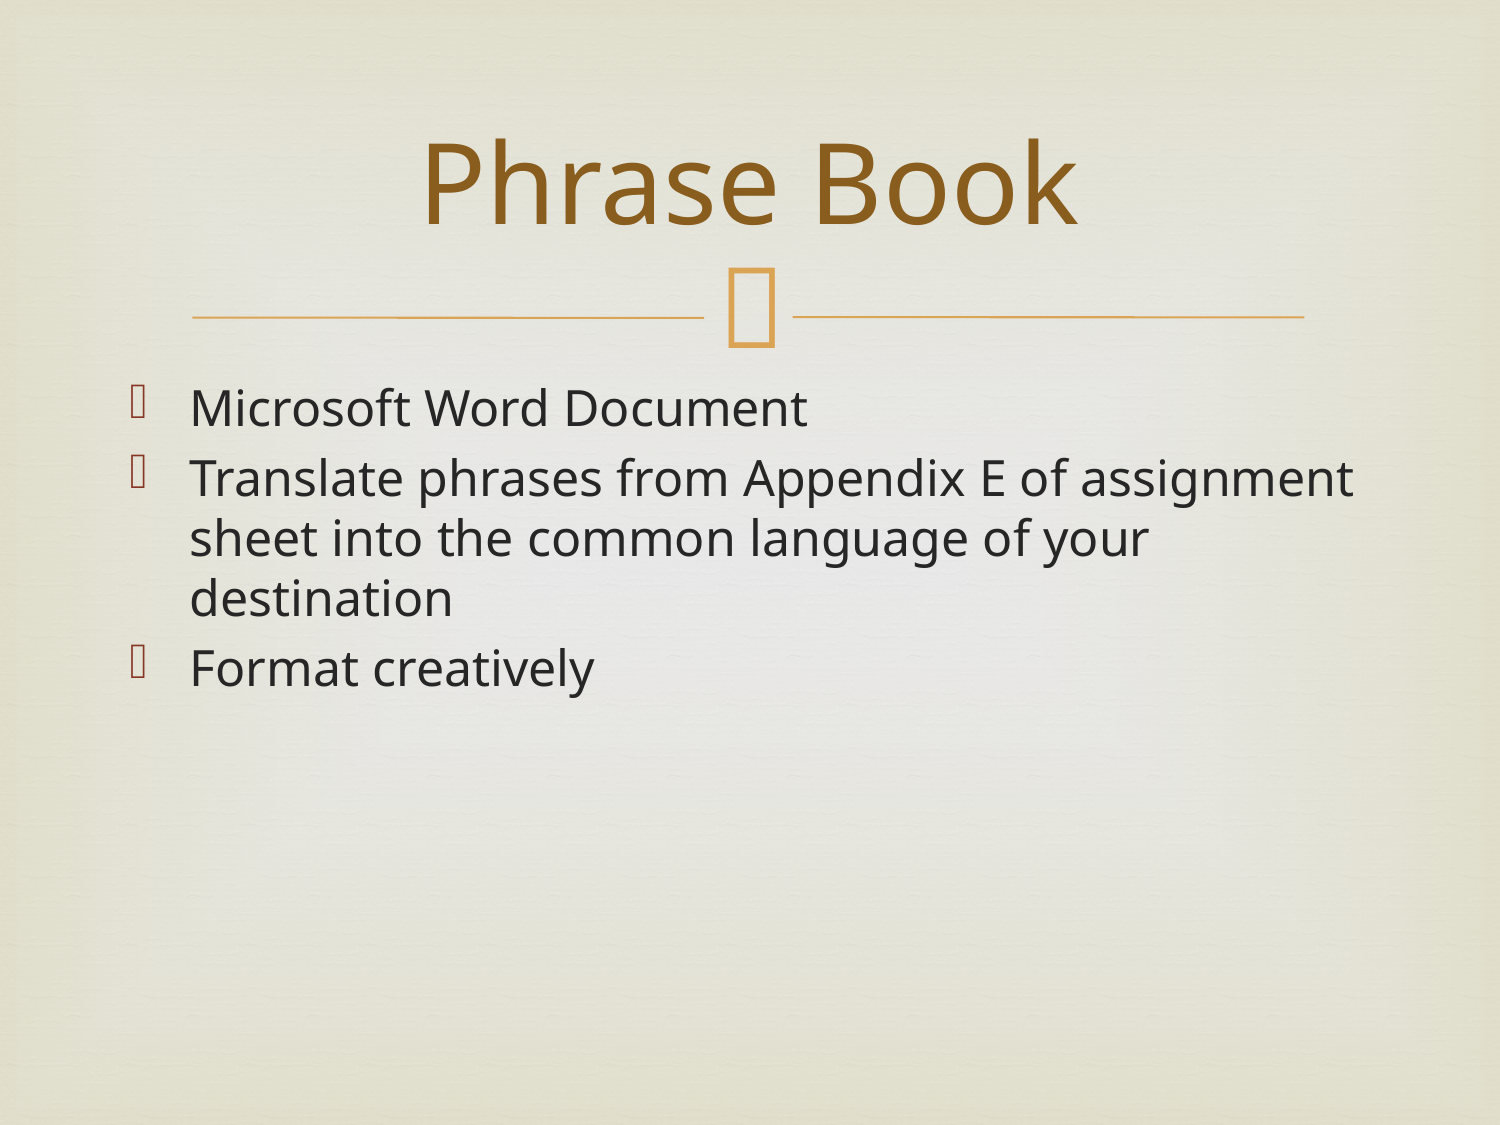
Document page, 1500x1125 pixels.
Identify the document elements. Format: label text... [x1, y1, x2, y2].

list Microsoft Word Document Translate phrases from Appendix E of assignment sheet into the common language of your destination Format creatively [114, 368, 1386, 1005]
title Phrase Book [112, 93, 1386, 267]
